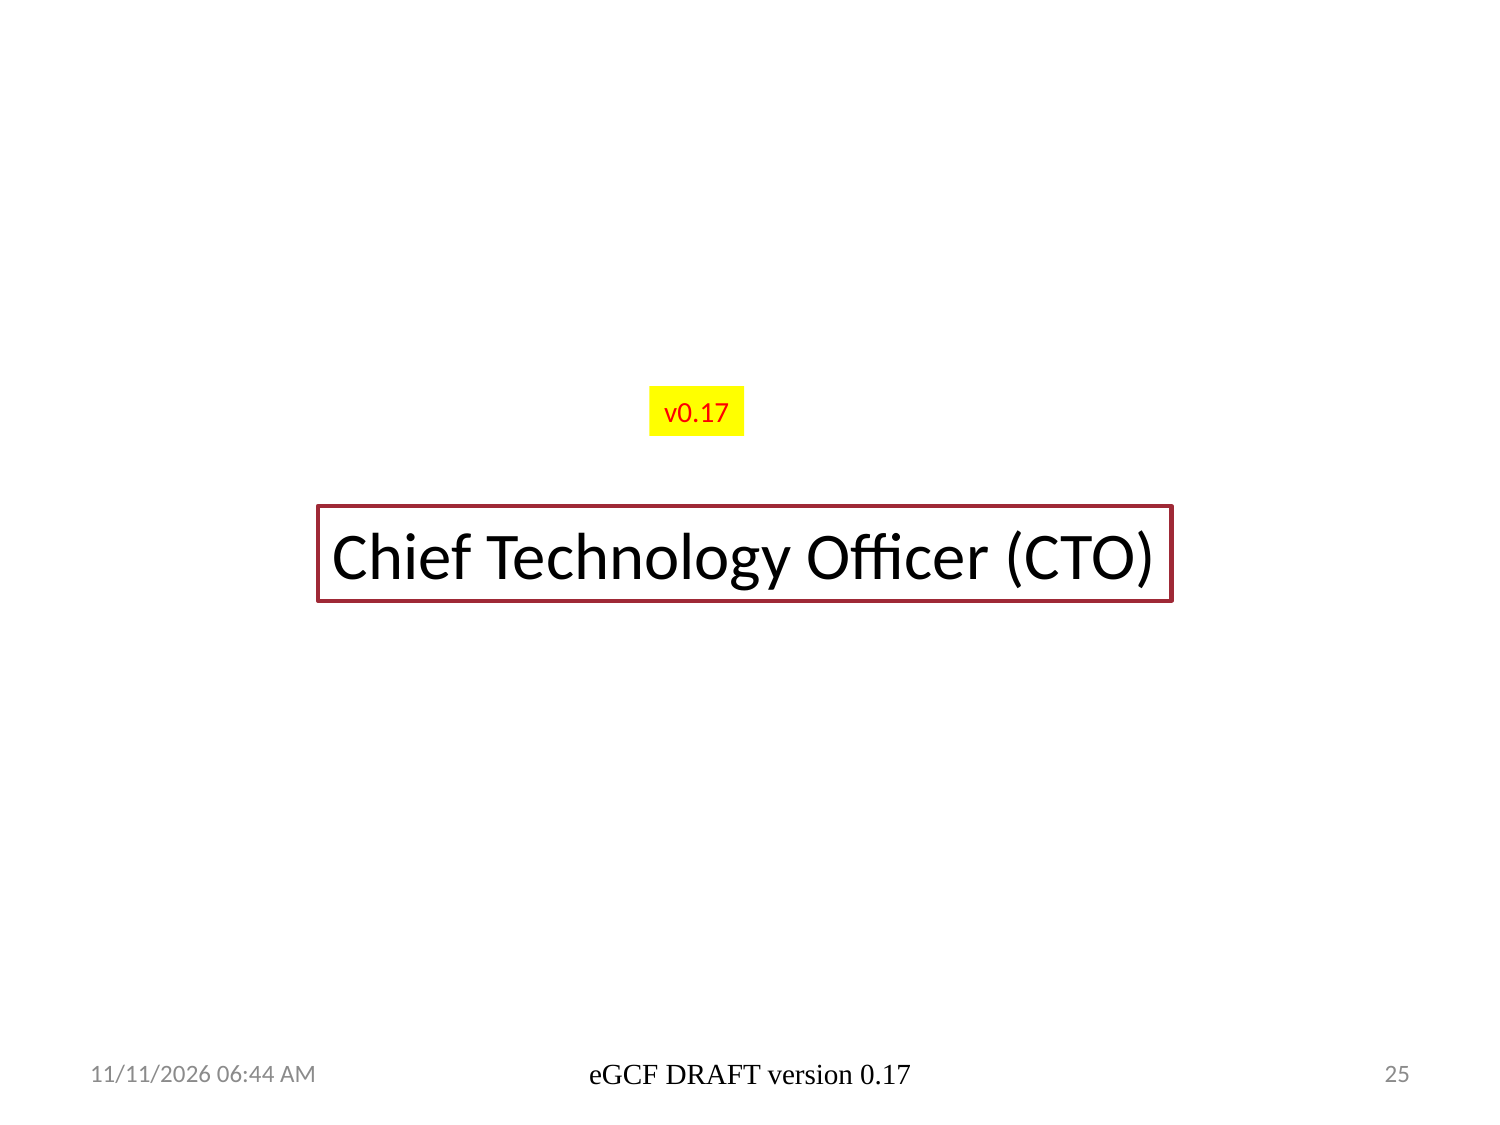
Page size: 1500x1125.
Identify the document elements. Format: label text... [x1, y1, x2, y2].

text_box v0.17 [649, 386, 745, 436]
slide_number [75, 1042, 425, 1103]
slide_number 25 [1074, 1042, 1425, 1103]
footer eGCF DRAFT version 0.17 [512, 1042, 988, 1103]
text_box Chief Technology Officer (CTO) [316, 504, 1174, 603]
